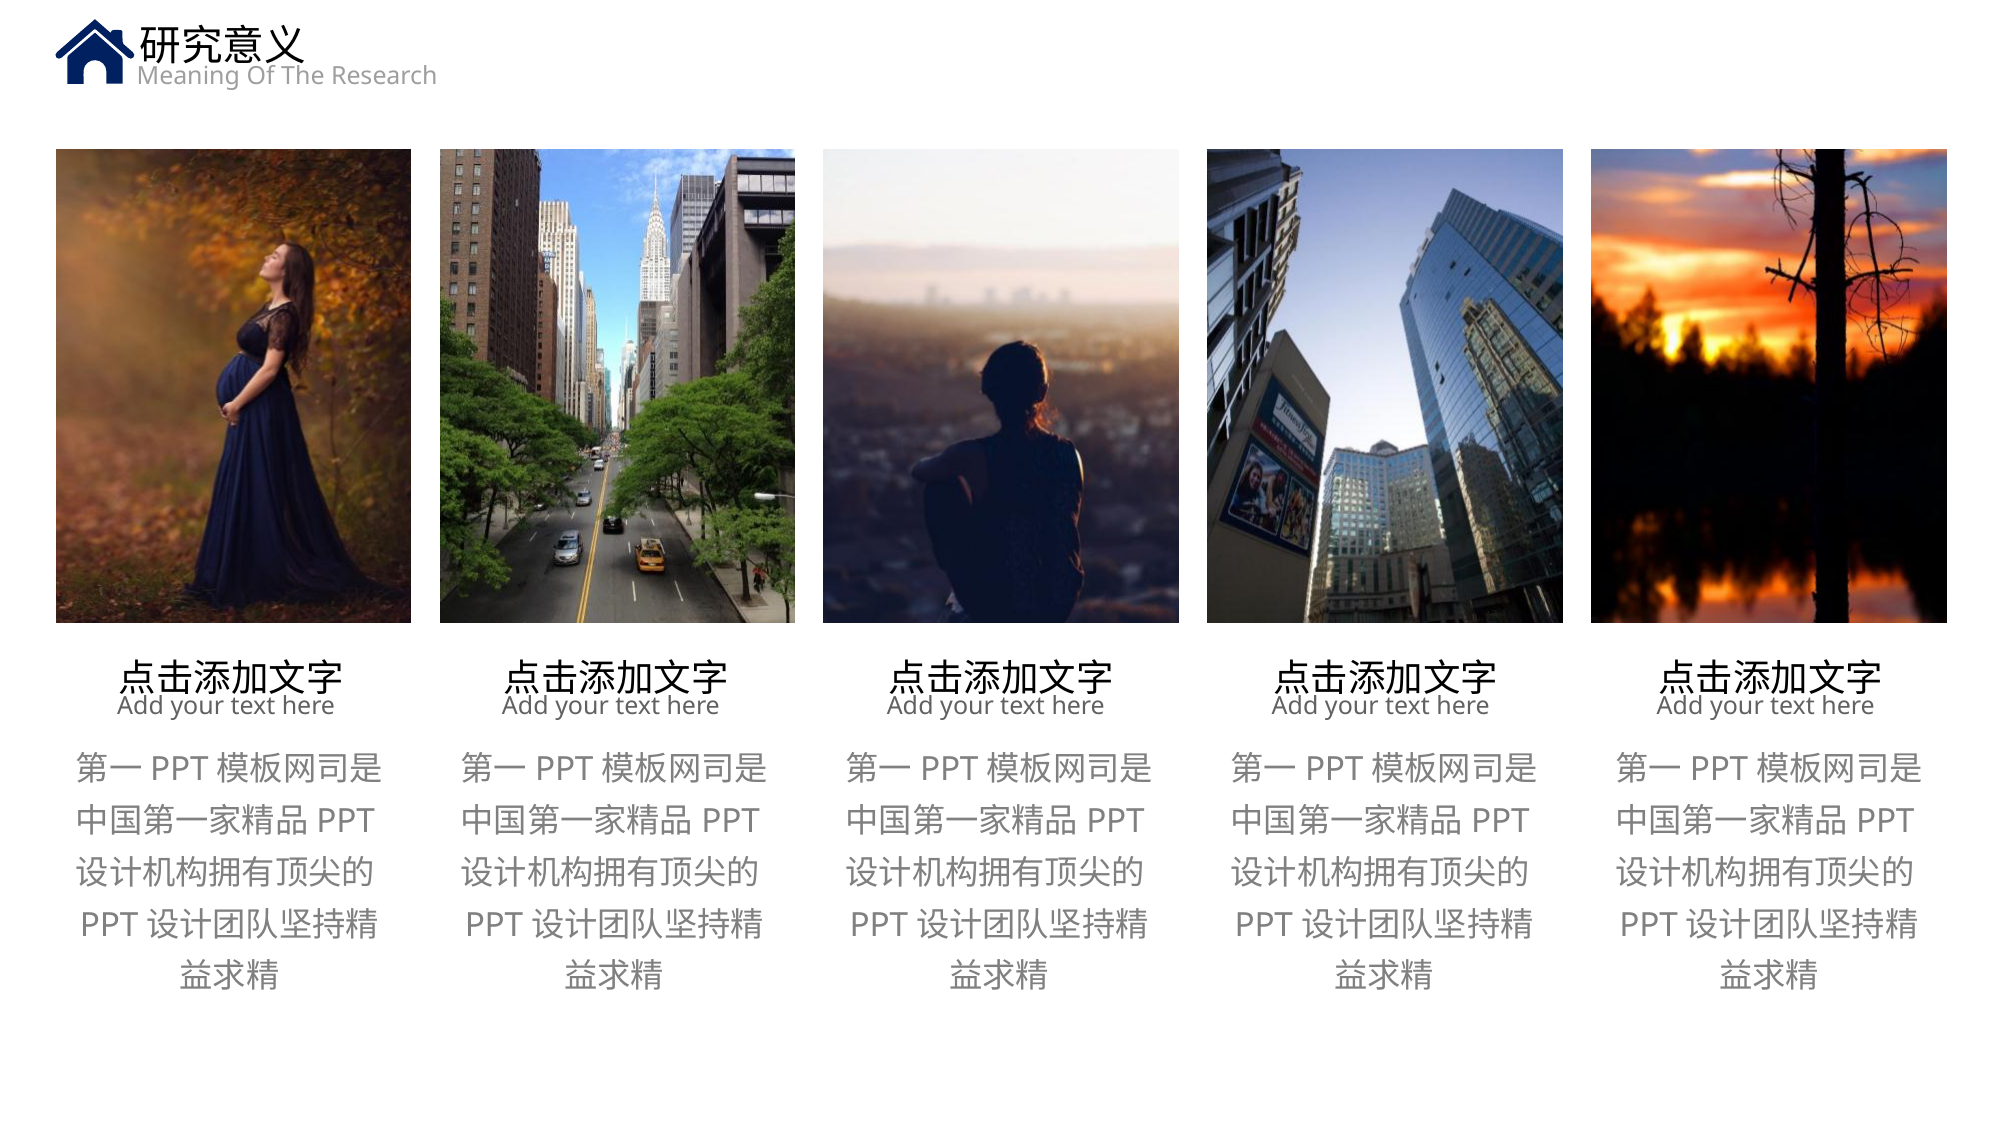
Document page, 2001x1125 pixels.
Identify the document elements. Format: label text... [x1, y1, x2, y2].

text_box 第一PPT模板网司是中国第一家精品PPT设计机构拥有顶尖的PPT设计团队坚持精益求精 [1209, 728, 1559, 1002]
text_box 第一PPT模板网司是中国第一家精品PPT设计机构拥有顶尖的PPT设计团队坚持精益求精 [54, 728, 404, 1002]
picture [1591, 149, 1947, 623]
picture [56, 149, 411, 623]
picture [1207, 149, 1563, 623]
picture [823, 149, 1179, 623]
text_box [799, 646, 1184, 728]
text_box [1569, 646, 1969, 728]
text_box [30, 646, 414, 728]
text_box 第一PPT模板网司是中国第一家精品PPT设计机构拥有顶尖的PPT设计团队坚持精益求精 [1594, 728, 1944, 1002]
text_box 第一PPT模板网司是中国第一家精品PPT设计机构拥有顶尖的PPT设计团队坚持精益求精 [439, 728, 789, 1002]
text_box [1184, 646, 1569, 728]
picture [439, 149, 795, 623]
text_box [54, 11, 580, 98]
text_box 第一PPT模板网司是中国第一家精品PPT设计机构拥有顶尖的PPT设计团队坚持精益求精 [824, 728, 1174, 1002]
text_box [414, 646, 799, 728]
